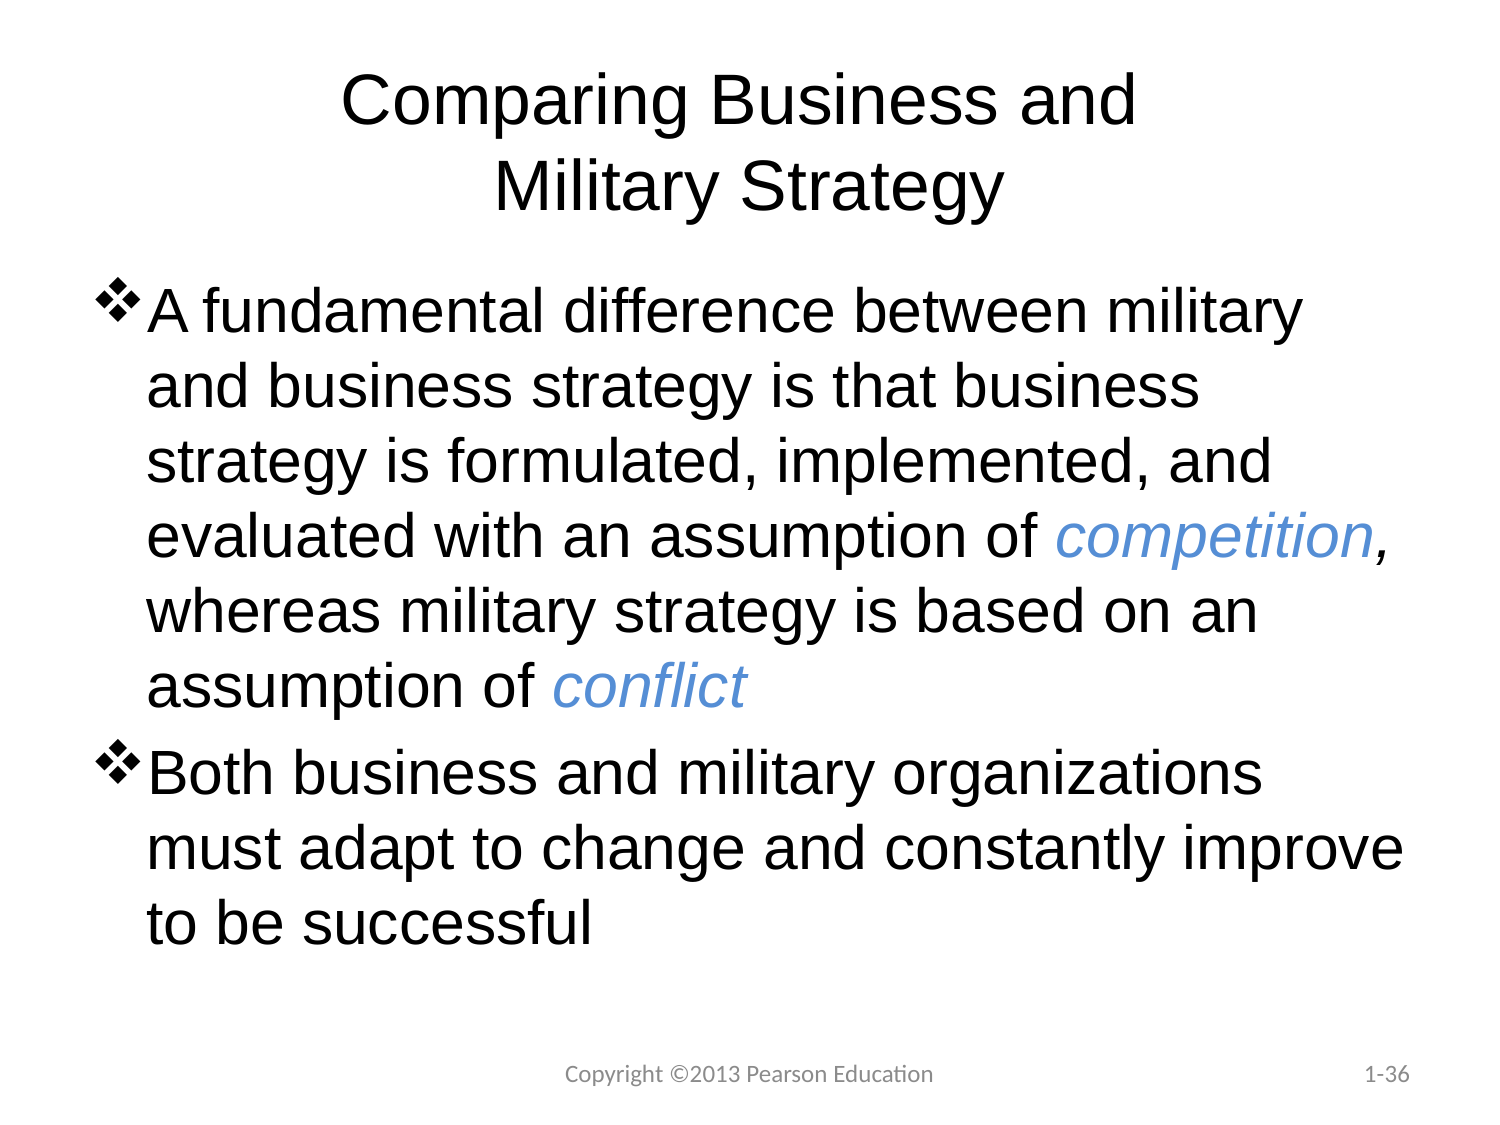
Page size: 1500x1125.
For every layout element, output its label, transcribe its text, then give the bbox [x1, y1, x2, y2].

footer Copyright ©2013 Pearson Education [512, 1042, 988, 1103]
list A fundamental difference between military and business strategy is that business strategy is formulated, implemented, and evaluated with an assumption of competition, whereas military strategy is based on an assumption of conflict Both business and military organizations must adapt to change and constantly improve to be successful [75, 262, 1425, 1005]
slide_number 1-36 [1074, 1042, 1425, 1103]
title Comparing Business and Military Strategy [75, 45, 1425, 233]
